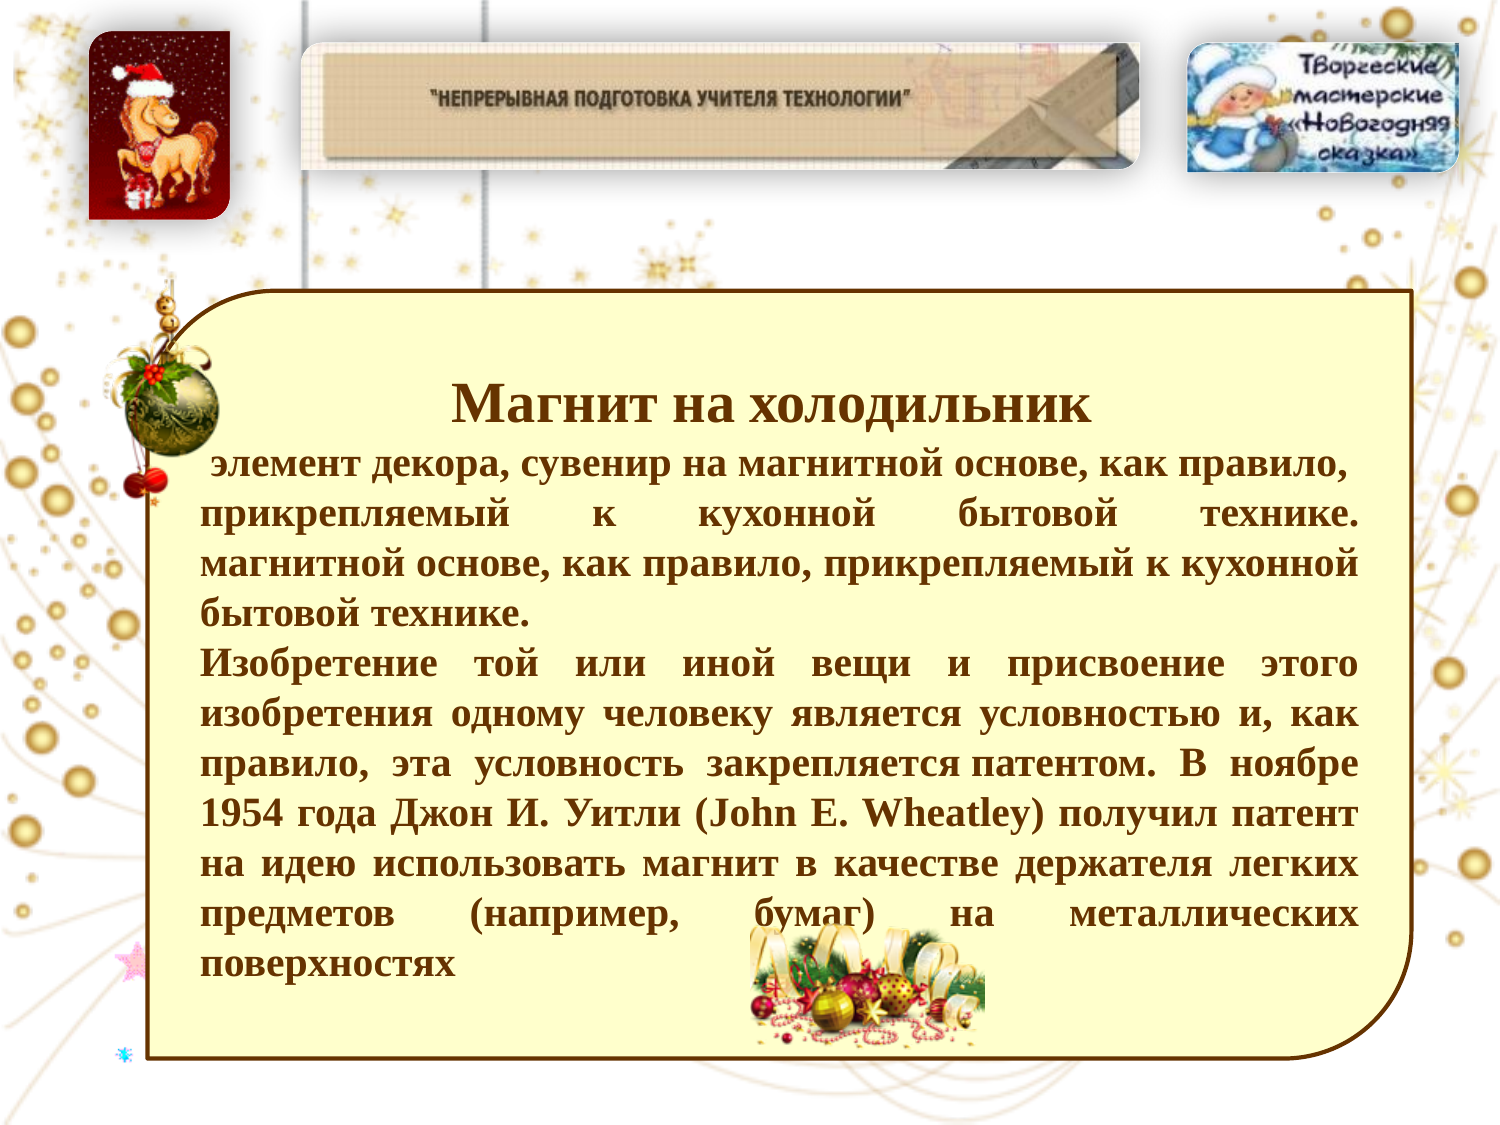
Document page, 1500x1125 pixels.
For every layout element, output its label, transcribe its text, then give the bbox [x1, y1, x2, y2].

picture [0, 0, 1500, 1125]
text_box Магнит на холодильник элемент декора, сувенир на магнитной основе, как правило, прикрепляемый к кухонной бытовой технике. магнитной основе, как правило, прикрепляемый к кухонной бытовой технике. Изобретение той или иной вещи и присвоение этого изобретения одному человеку является условностью и, как правило, эта условность закрепляется патентом. В ноябре 1954 года Джон И. Уитли (John E. Wheatley) получил патент на идею использовать магнит в качестве держателя легких предметов (например, бумаг) на металлических поверхностях [145, 288, 1414, 1061]
